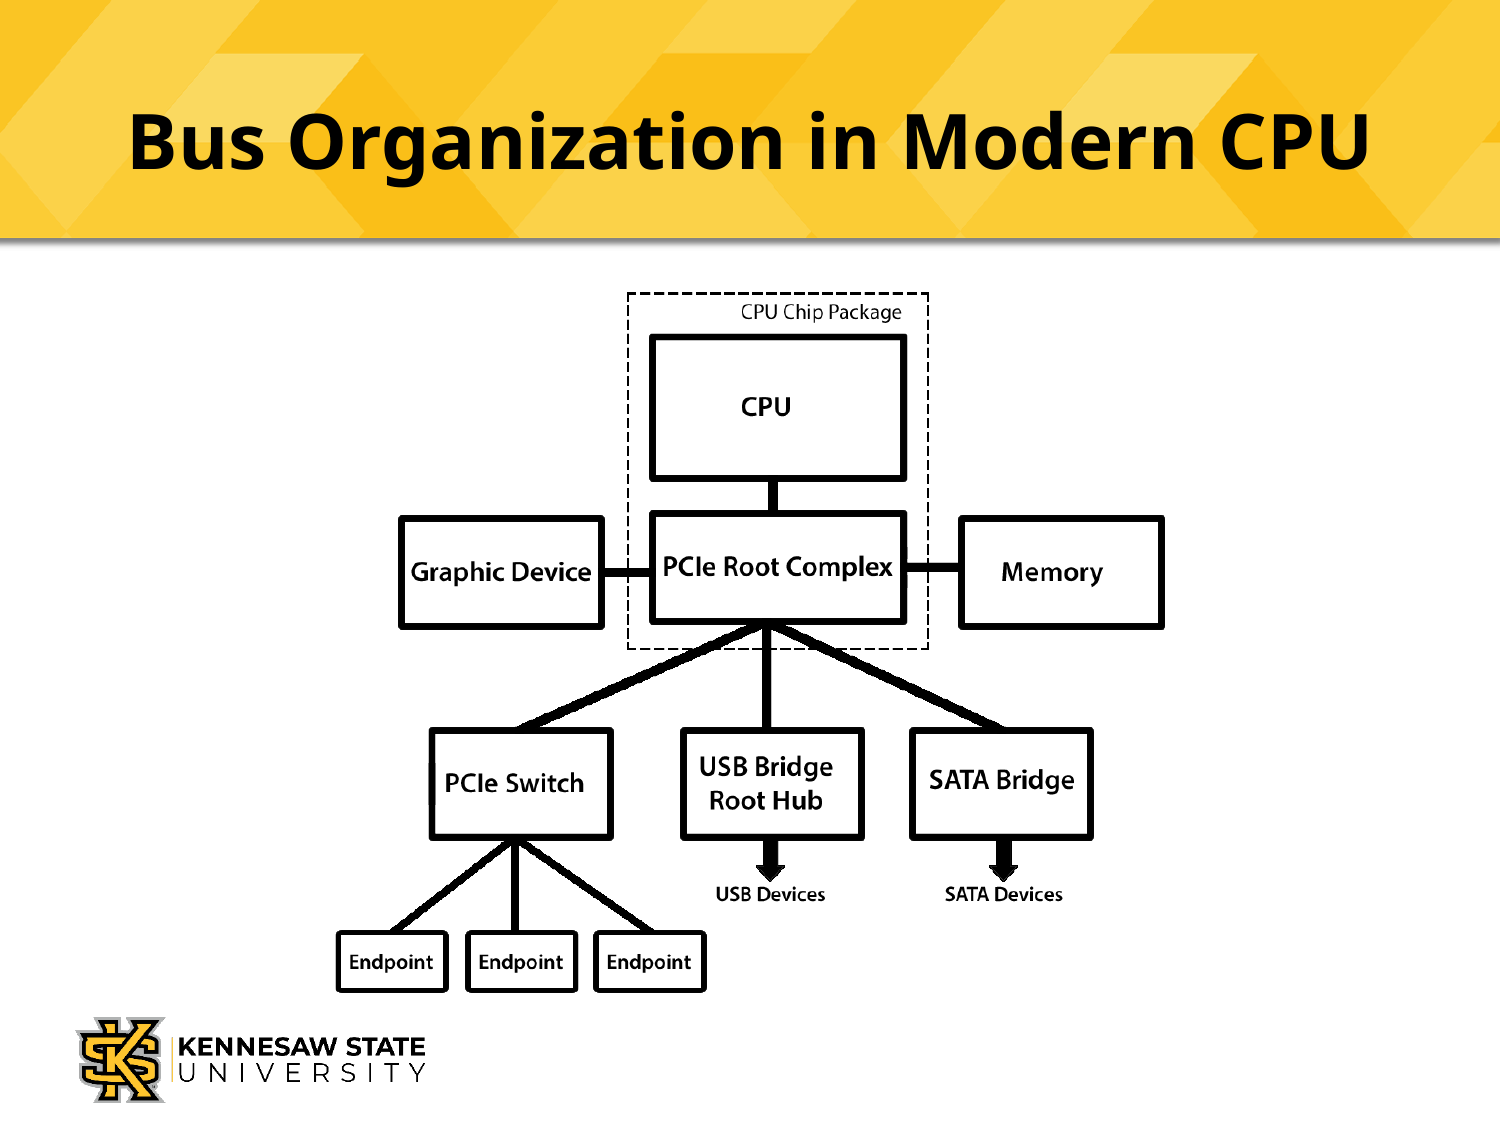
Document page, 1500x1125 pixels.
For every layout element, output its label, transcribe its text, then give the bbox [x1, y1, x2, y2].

picture [75, 262, 1257, 1103]
title Bus Organization in Modern CPU [75, 45, 1425, 233]
picture [0, 0, 1500, 251]
